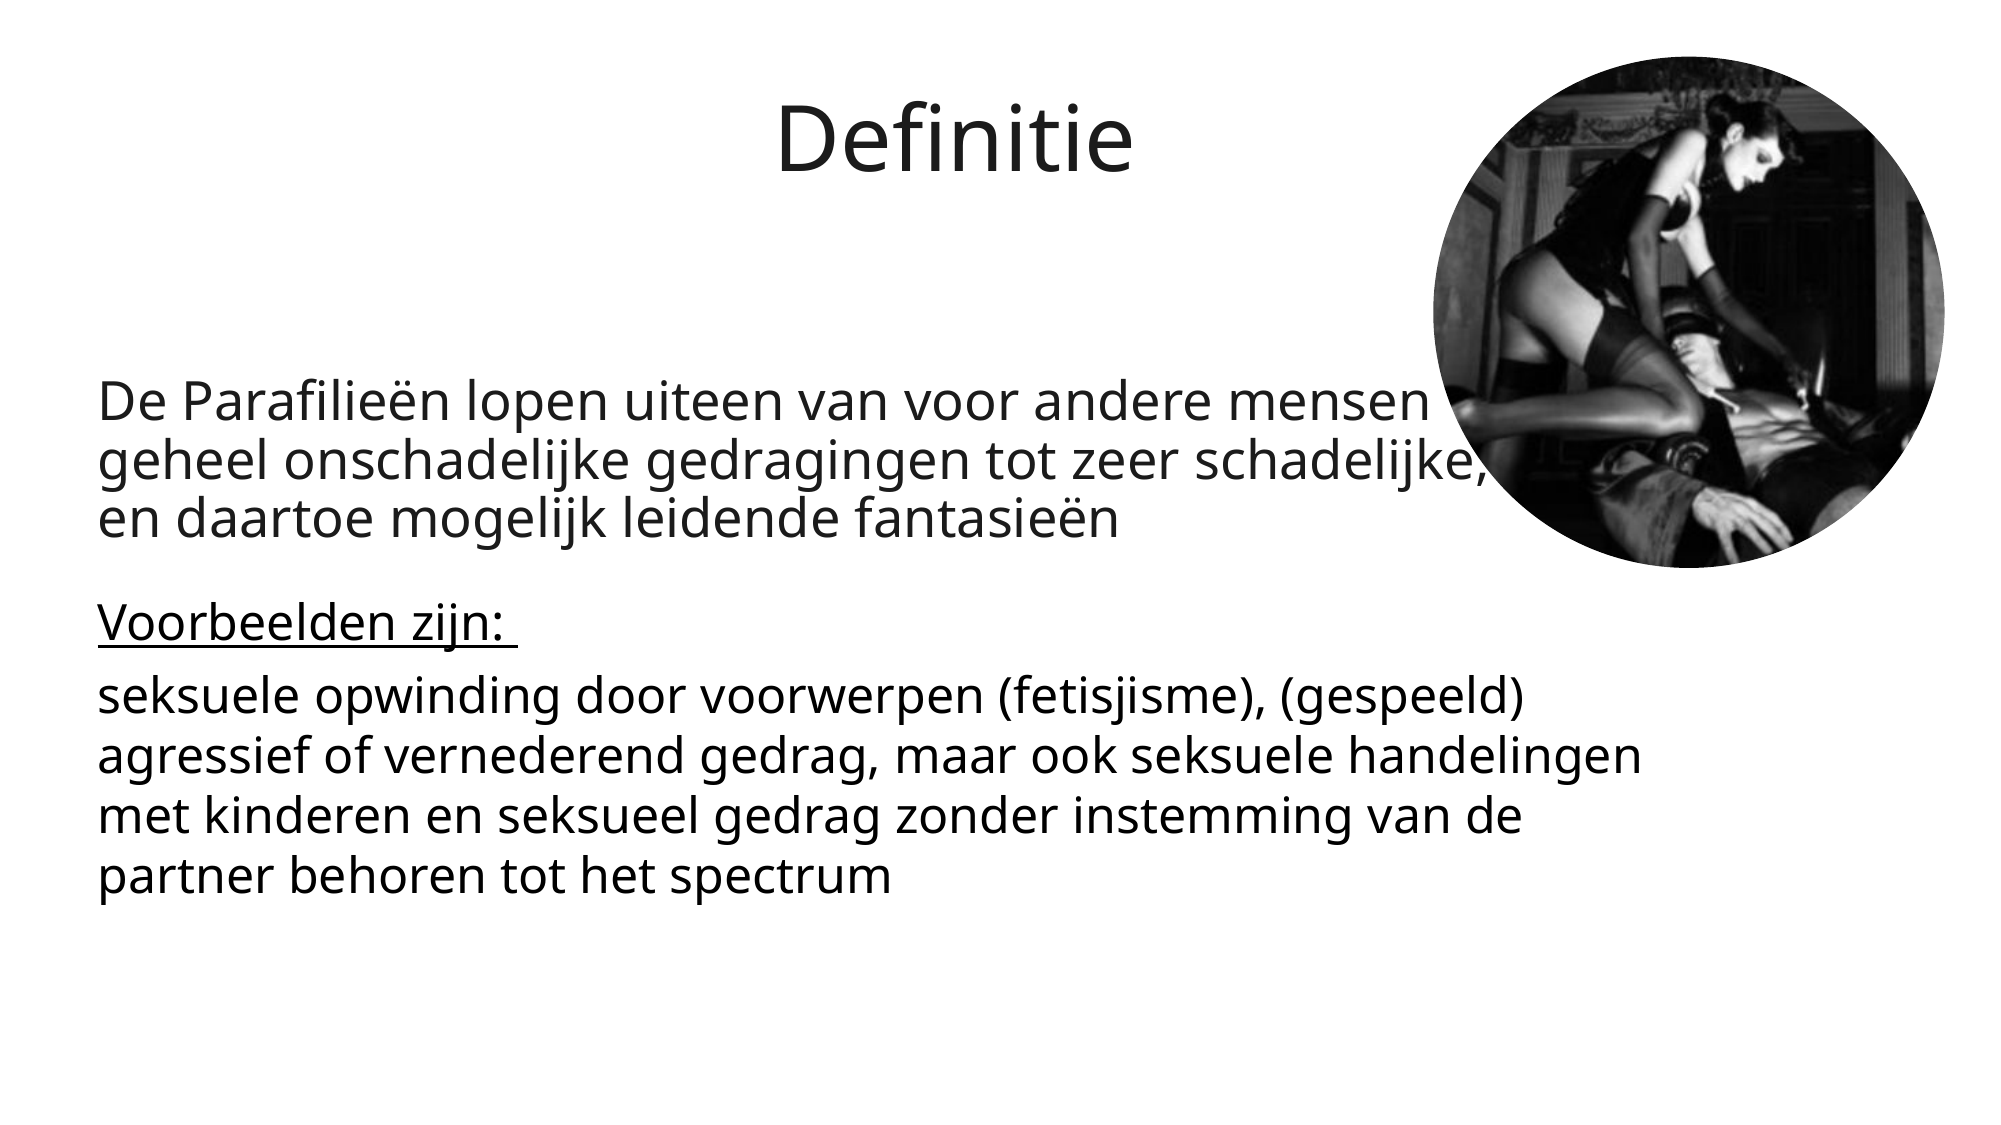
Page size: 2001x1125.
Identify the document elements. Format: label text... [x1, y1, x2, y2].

text_box Voorbeelden zijn: seksuele opwinding door voorwerpen (fetisjisme), (gespeeld) agressief of vernederend gedrag, maar ook seksuele handelingen met kinderen en seksueel gedrag zonder instemming van de partner behoren tot het spectrum [82, 583, 1703, 984]
subtitle Definitie [182, 85, 1433, 178]
picture [1433, 56, 1945, 568]
title De Parafilieën lopen uiteen van voor andere mensen geheel onschadelijke gedragingen tot zeer schadelijke, en daartoe mogelijk leidende fantasieën [82, 323, 1433, 557]
